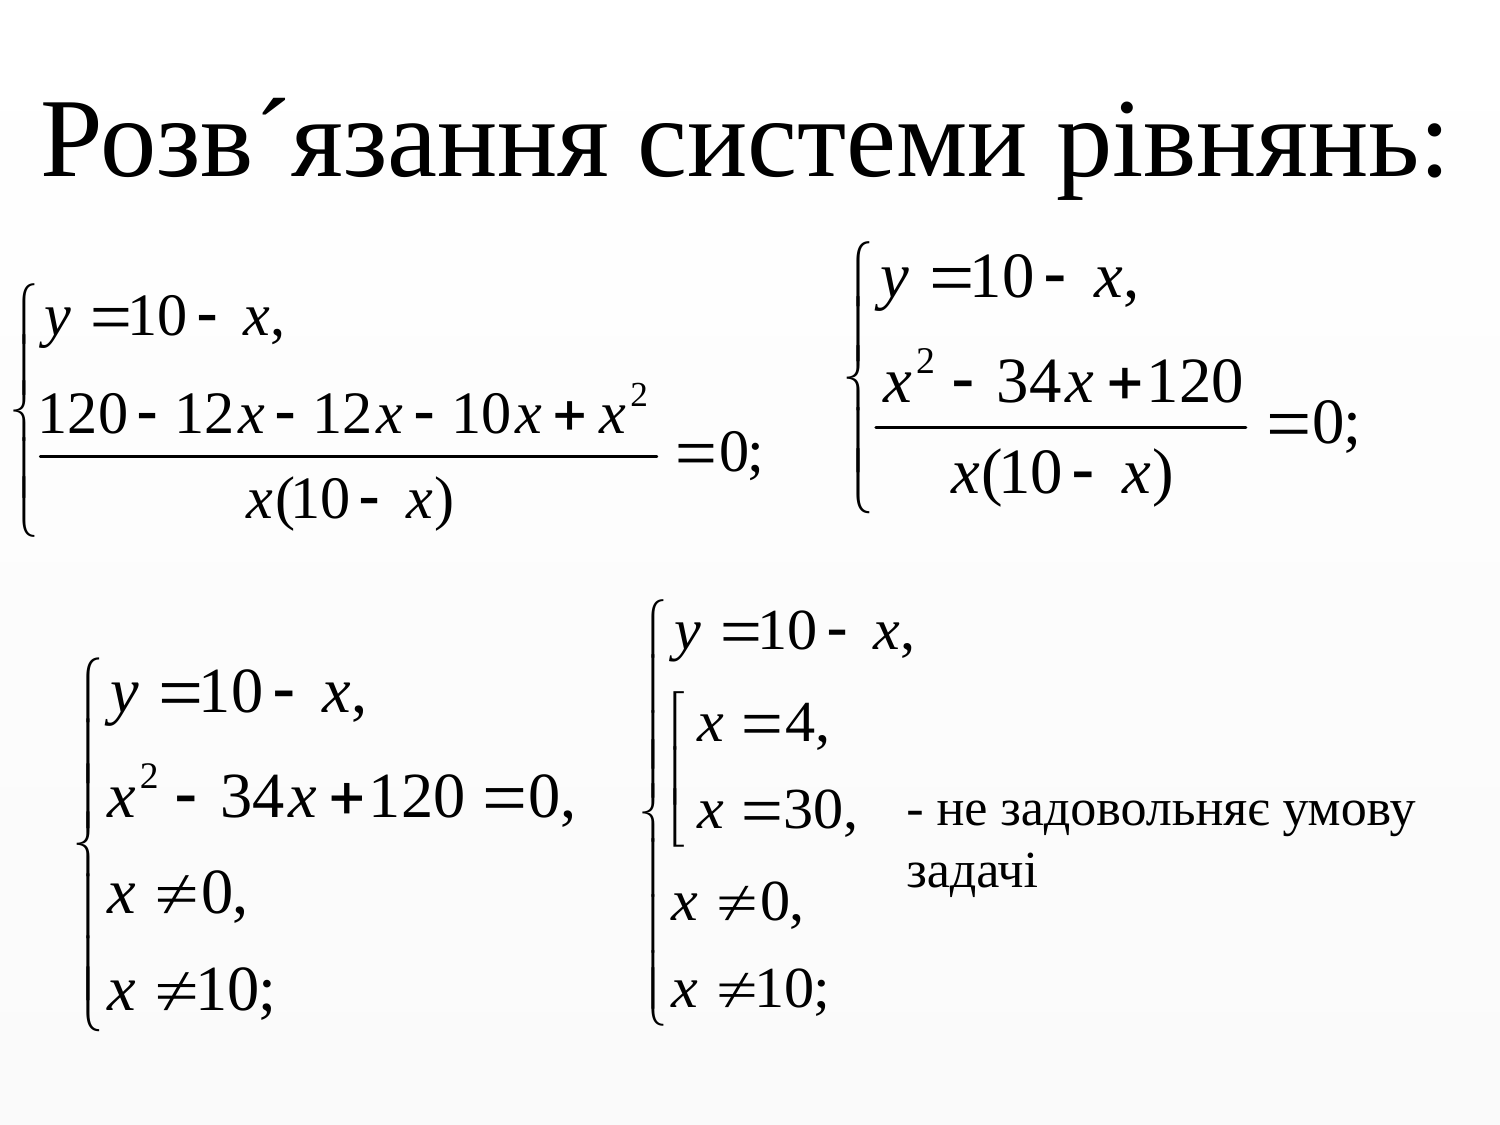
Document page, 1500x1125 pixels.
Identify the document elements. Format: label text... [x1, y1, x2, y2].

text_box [629, 589, 927, 1036]
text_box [832, 226, 1373, 530]
title Розв´язання системи рівнянь: [25, 54, 1500, 209]
text_box - не задовольняє умову задачі [938, 765, 1455, 906]
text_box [61, 645, 589, 1044]
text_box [0, 269, 774, 552]
